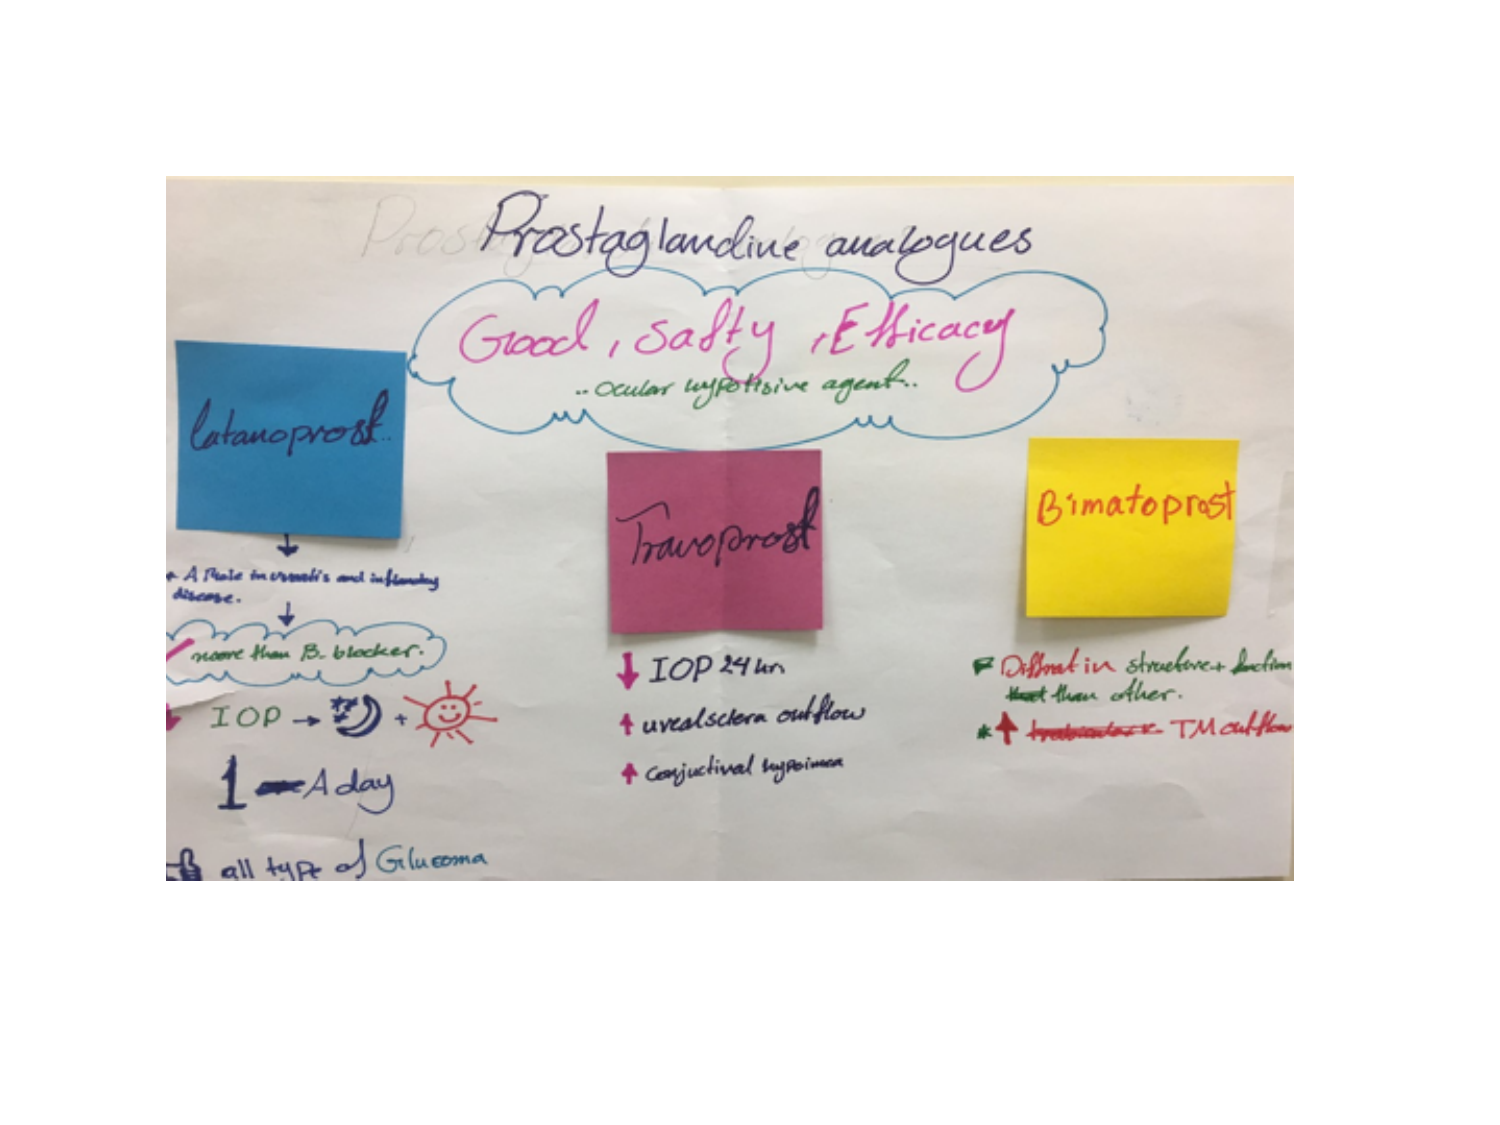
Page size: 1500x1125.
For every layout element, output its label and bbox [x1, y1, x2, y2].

picture [166, 176, 1295, 882]
